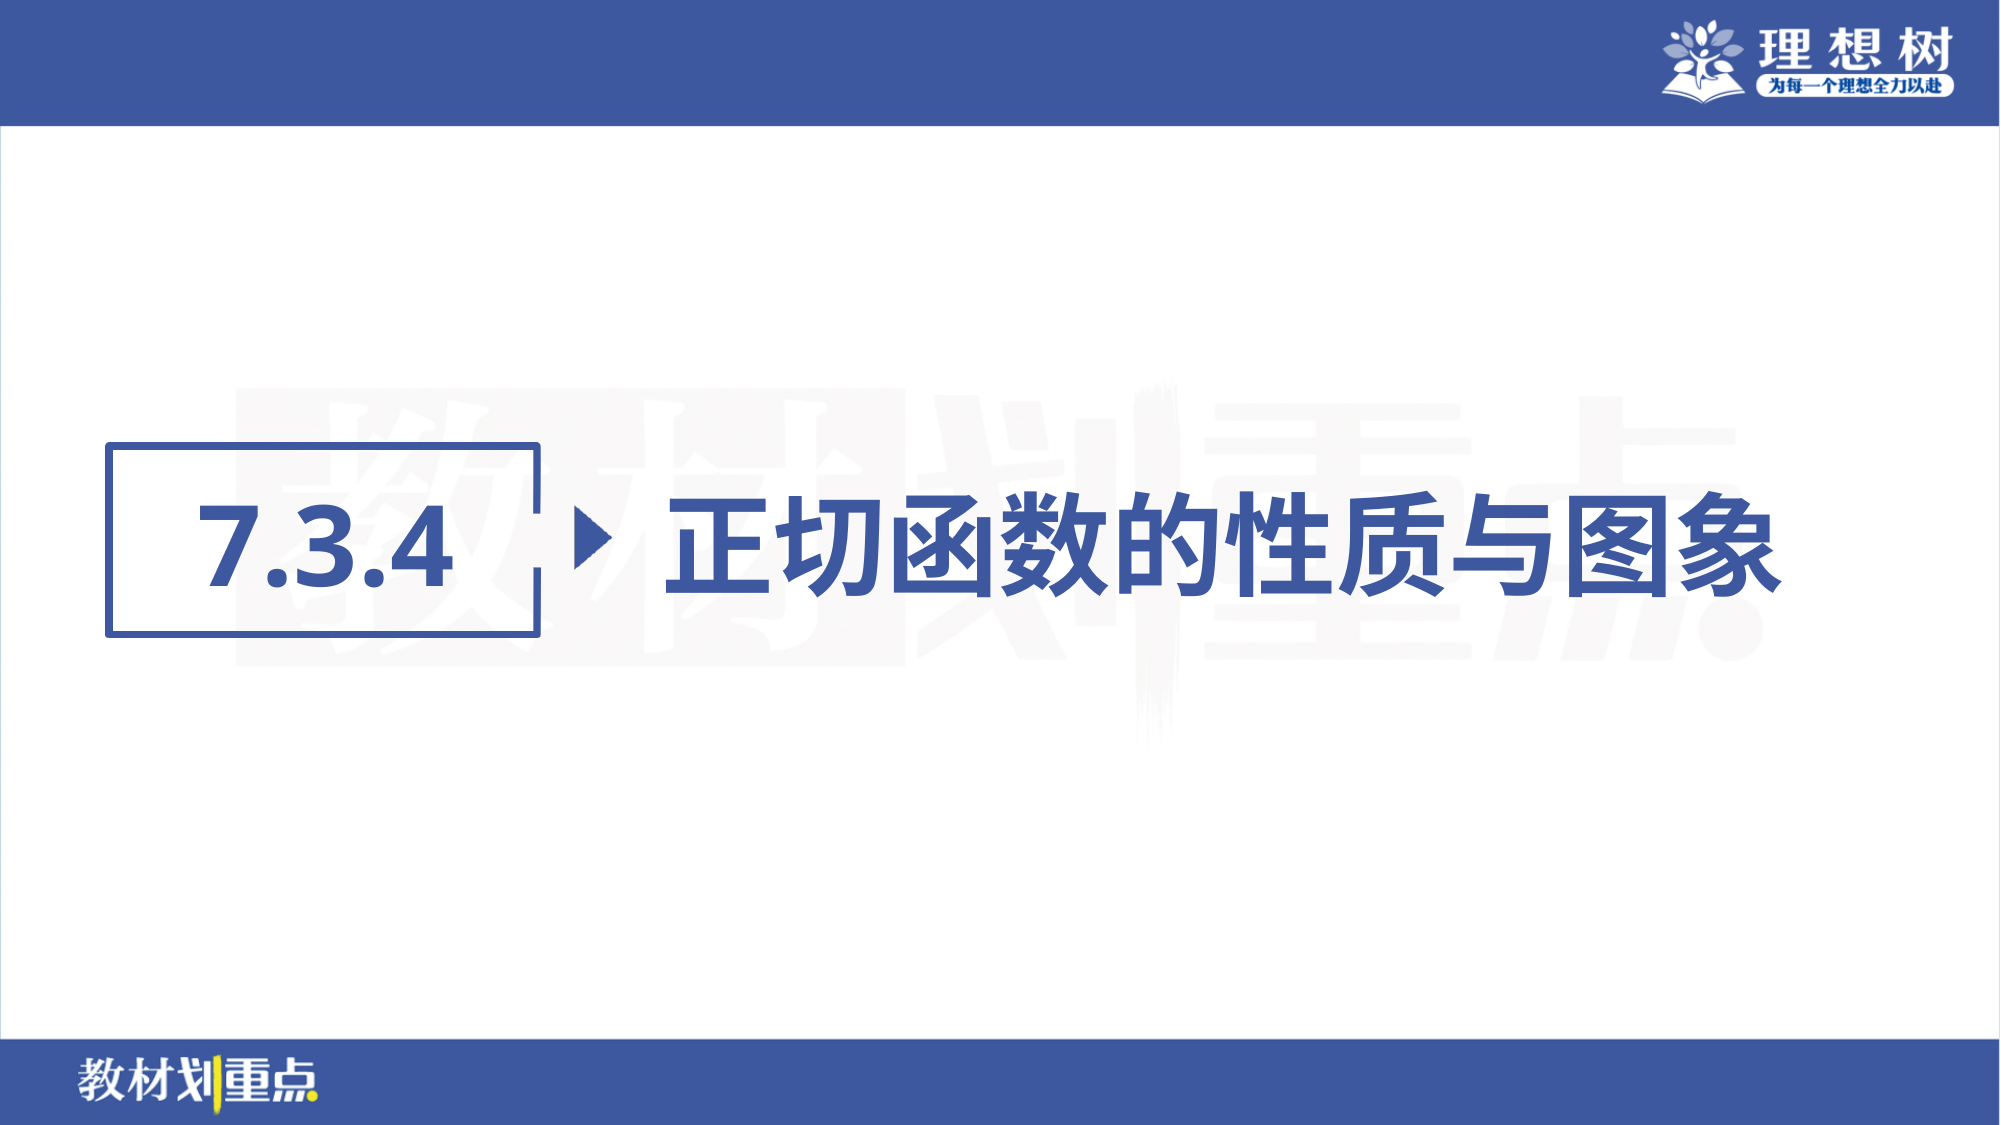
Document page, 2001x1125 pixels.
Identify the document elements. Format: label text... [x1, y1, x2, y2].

picture [0, 0, 2000, 1125]
text_box 正切函数的性质与图象 [661, 383, 1982, 698]
